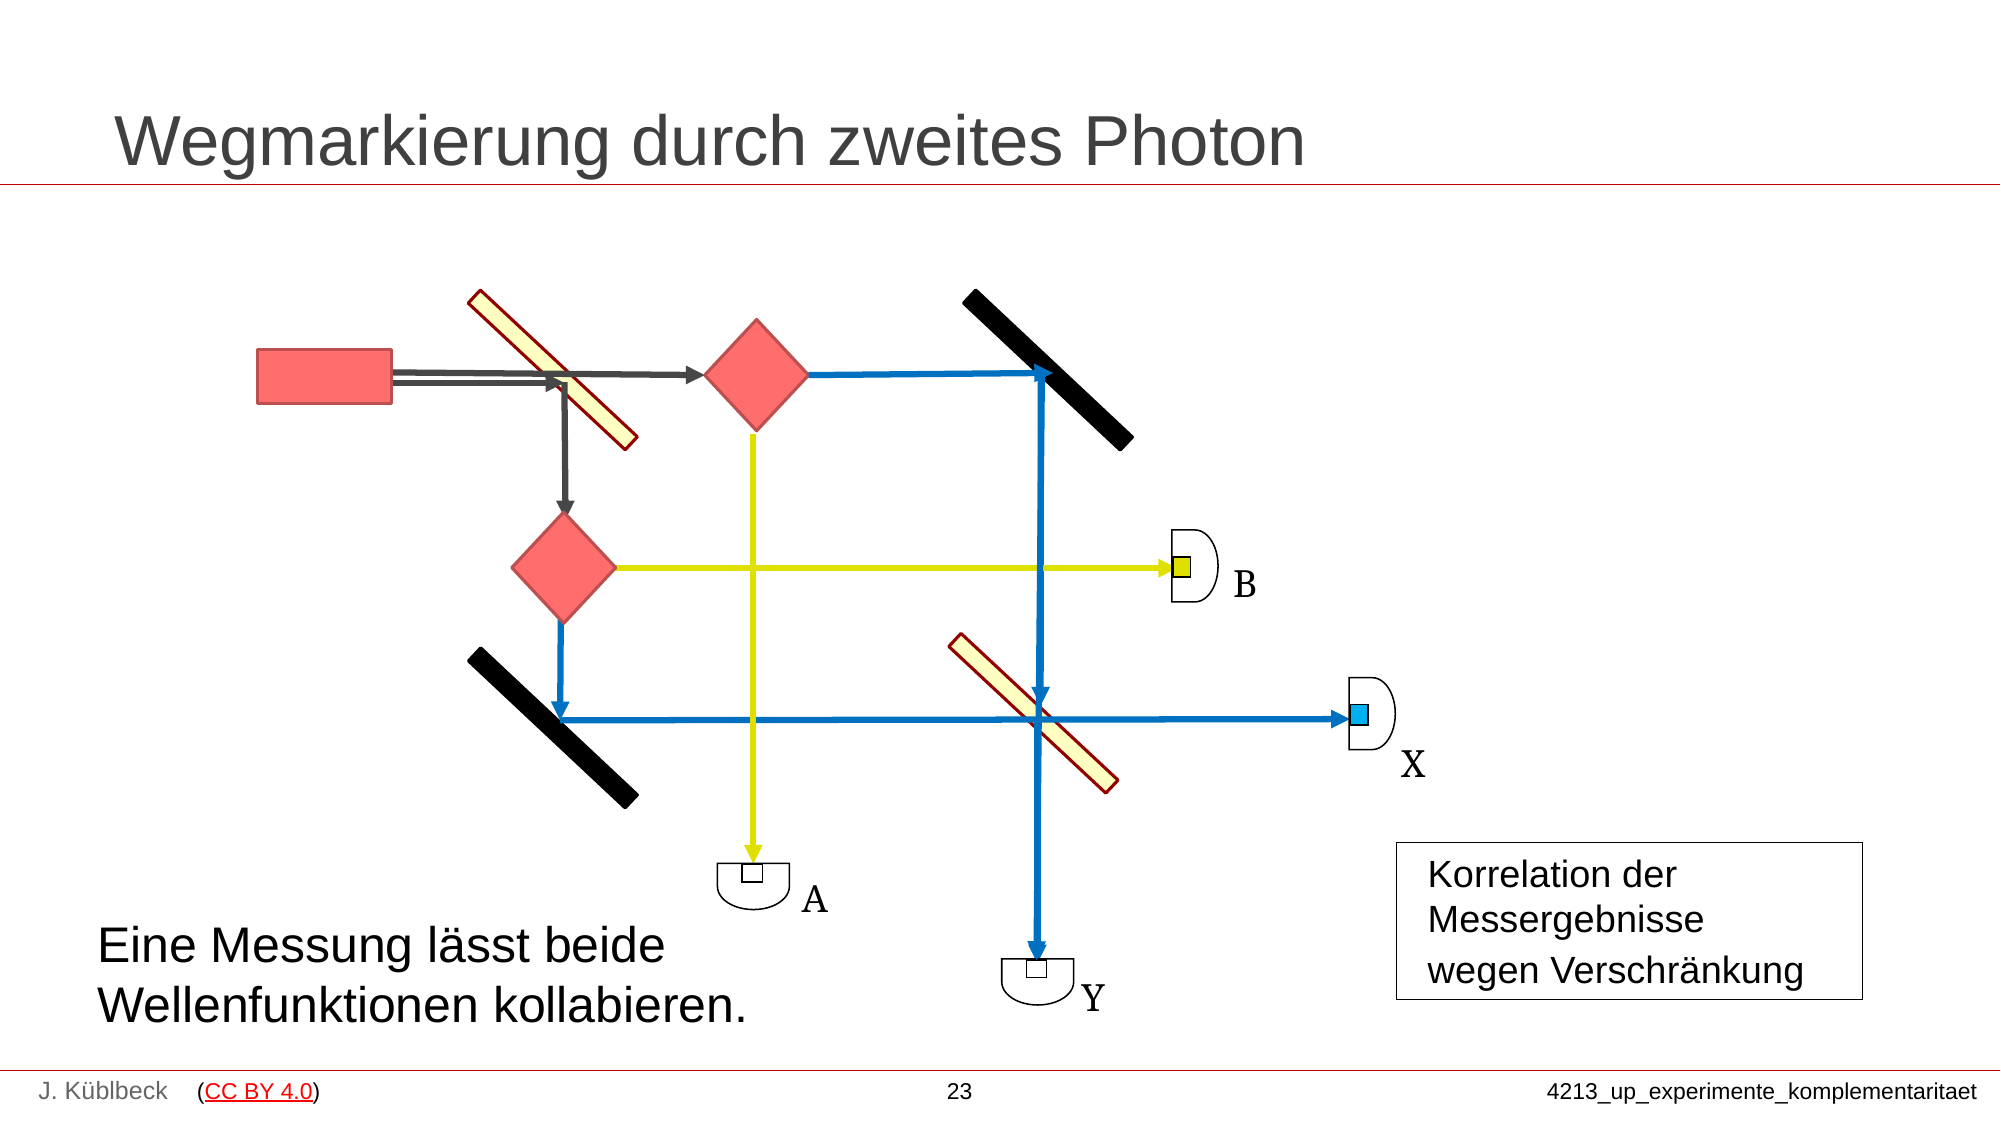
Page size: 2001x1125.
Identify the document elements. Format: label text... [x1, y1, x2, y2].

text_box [558, 618, 562, 722]
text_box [730, 850, 777, 923]
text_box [566, 718, 747, 722]
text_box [1171, 529, 1219, 603]
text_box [759, 718, 1029, 722]
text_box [1036, 376, 1043, 961]
text_box Korrelation der Messergebnisse wegen Verschränkung [1396, 842, 1863, 1000]
text_box [39, 254, 1532, 1063]
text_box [1049, 718, 1351, 722]
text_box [1014, 945, 1061, 1019]
title Wegmarkierung durch zweites Photon [99, 90, 1900, 185]
text_box Eine Messung lässt beide Wellenfunktionen kollabieren. [64, 255, 1557, 1064]
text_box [808, 372, 1054, 376]
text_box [361, 371, 705, 376]
